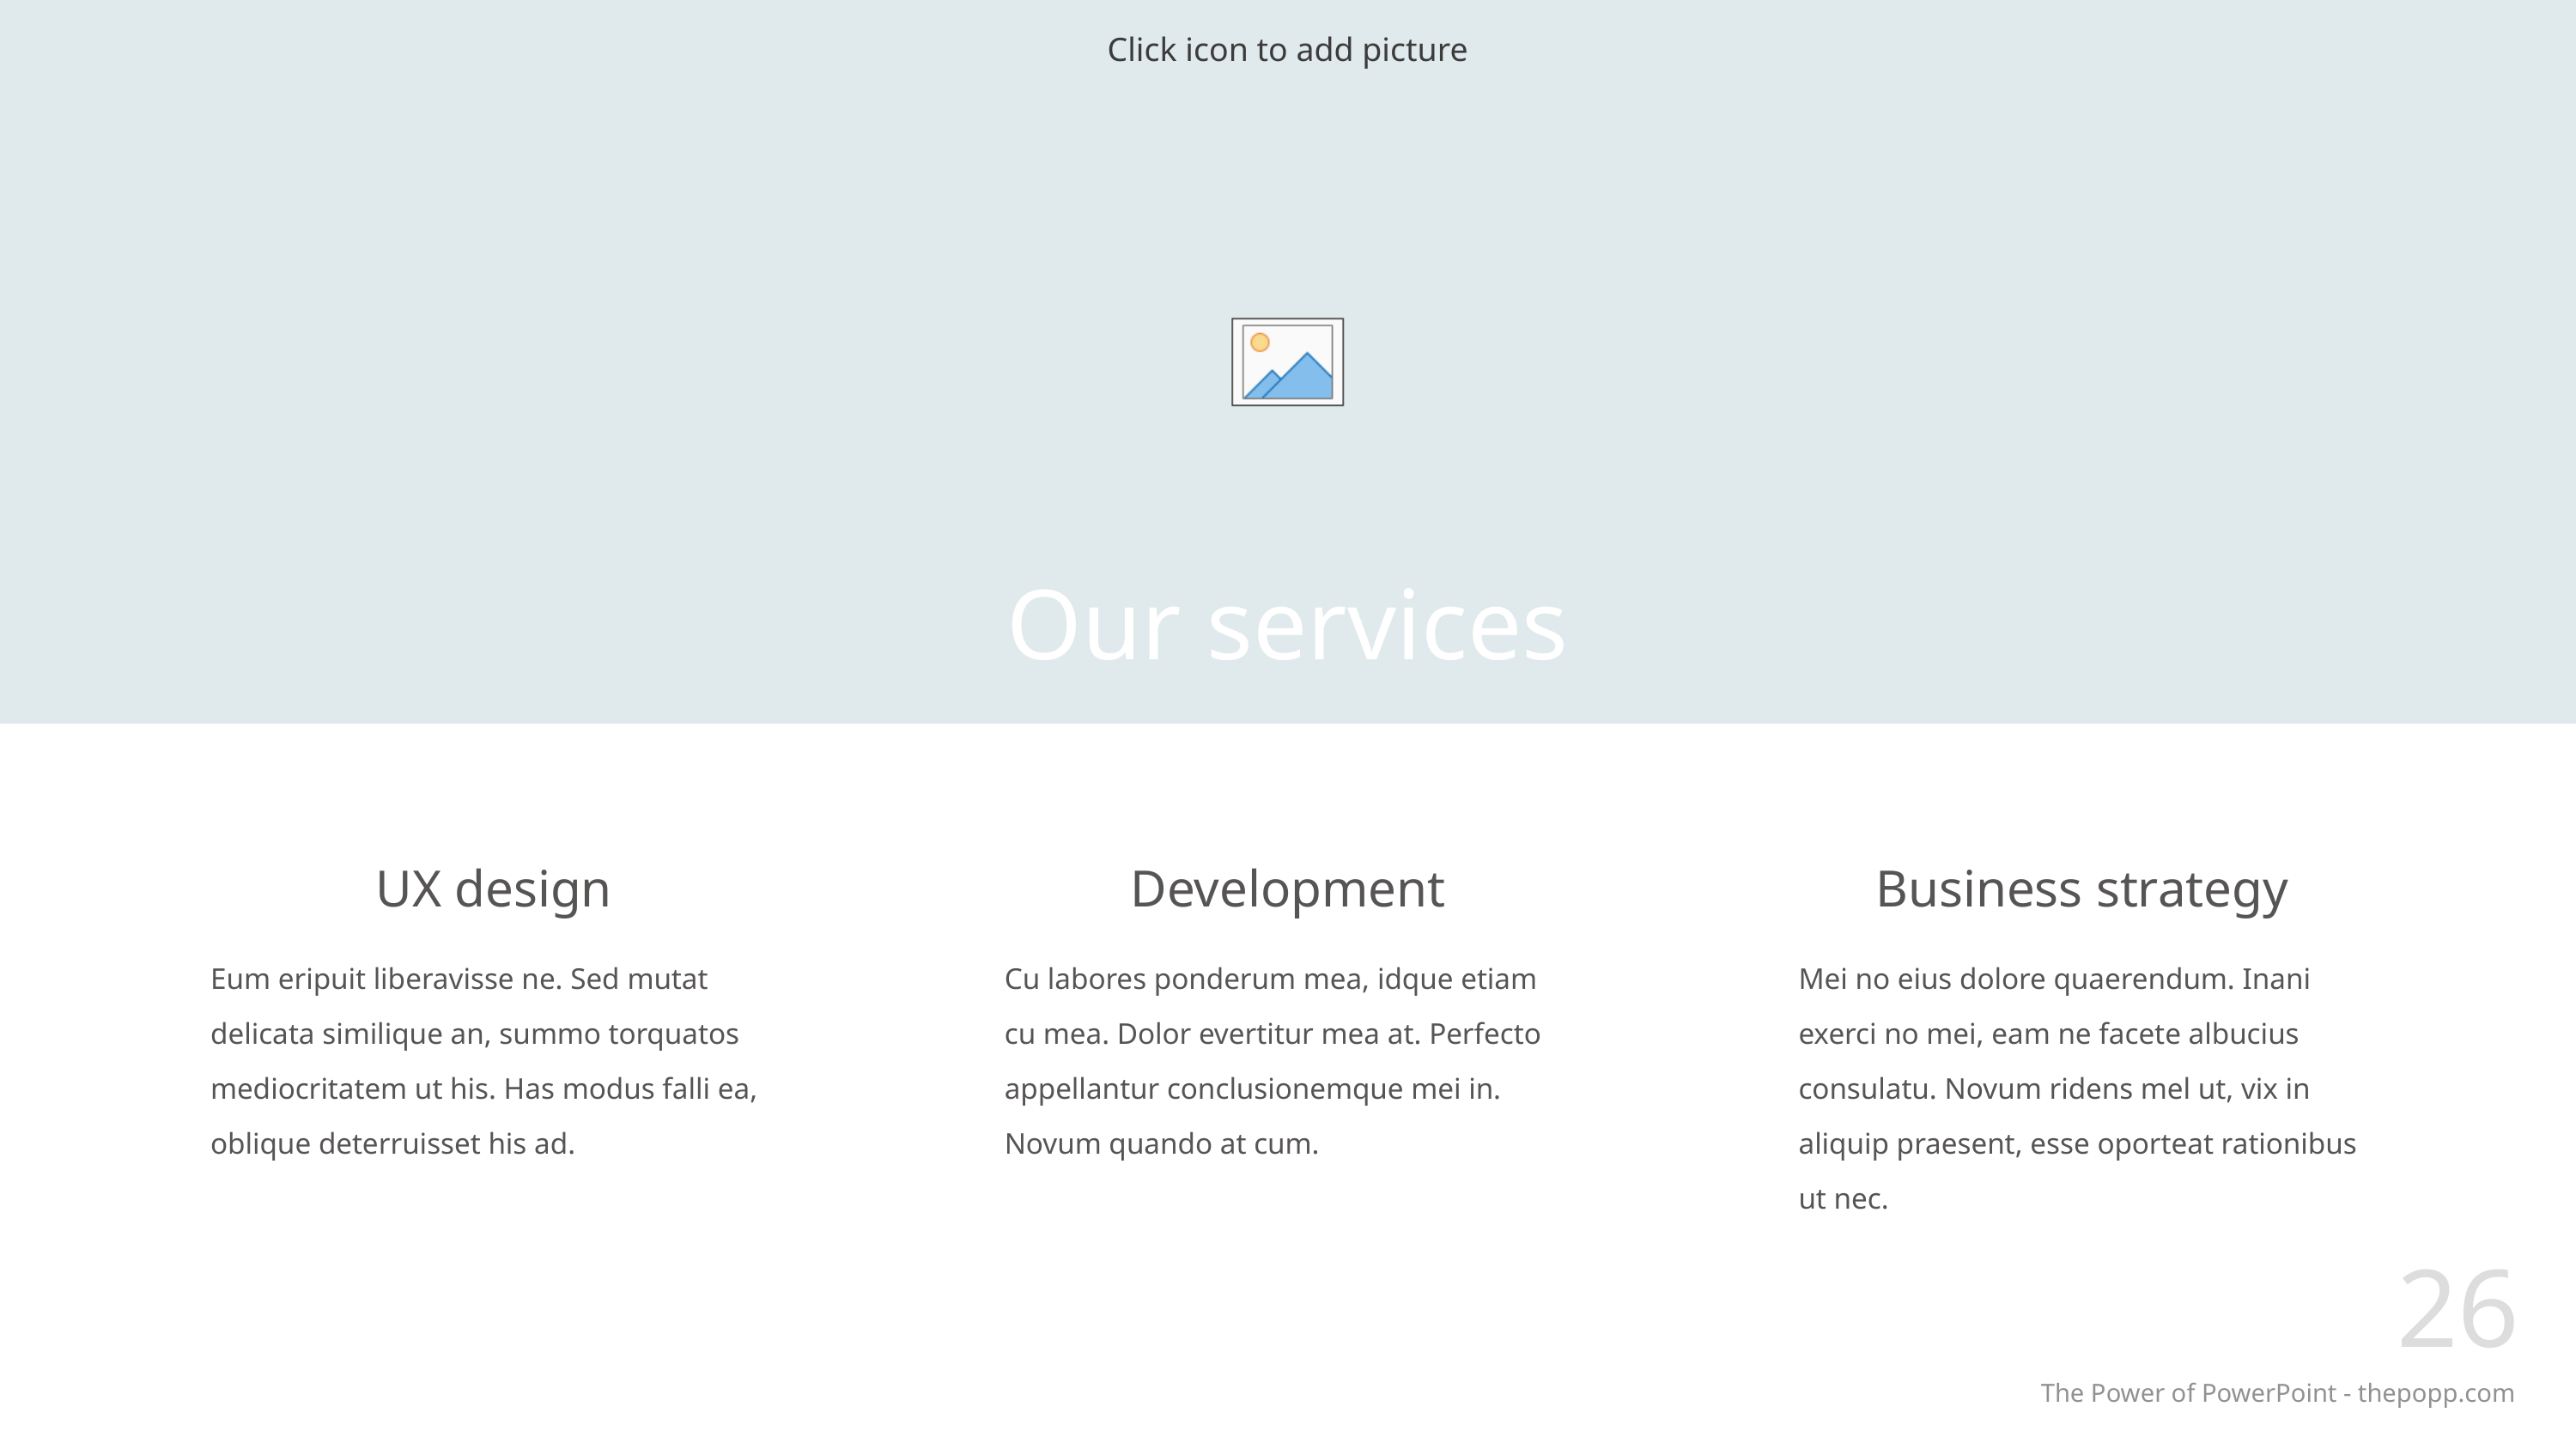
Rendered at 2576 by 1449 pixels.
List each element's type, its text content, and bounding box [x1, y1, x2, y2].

picture [0, 0, 2576, 724]
list Development [991, 840, 1585, 925]
list Business strategy [1785, 840, 2379, 925]
list Eum eripuit liberavisse ne. Sed mutat delicata similique an, summo torquatos mediocritatem ut his. Has modus falli ea, oblique deterruisset his ad. [197, 934, 791, 1251]
list Mei no eius dolore quaerendum. Inani exerci no mei, eam ne facete albucius consulatu. Novum ridens mel ut, vix in aliquip praesent, esse oporteat rationibus ut nec. [1785, 934, 2379, 1251]
list UX design [197, 840, 791, 925]
slide_number 26 [2150, 1250, 2532, 1393]
footer The Power of PowerPoint - thepopp.com [1573, 1354, 2529, 1432]
list Cu labores ponderum mea, idque etiam cu mea. Dolor evertitur mea at. Perfecto appellantur conclusionemque mei in. Novum quando at cum. [991, 934, 1585, 1251]
